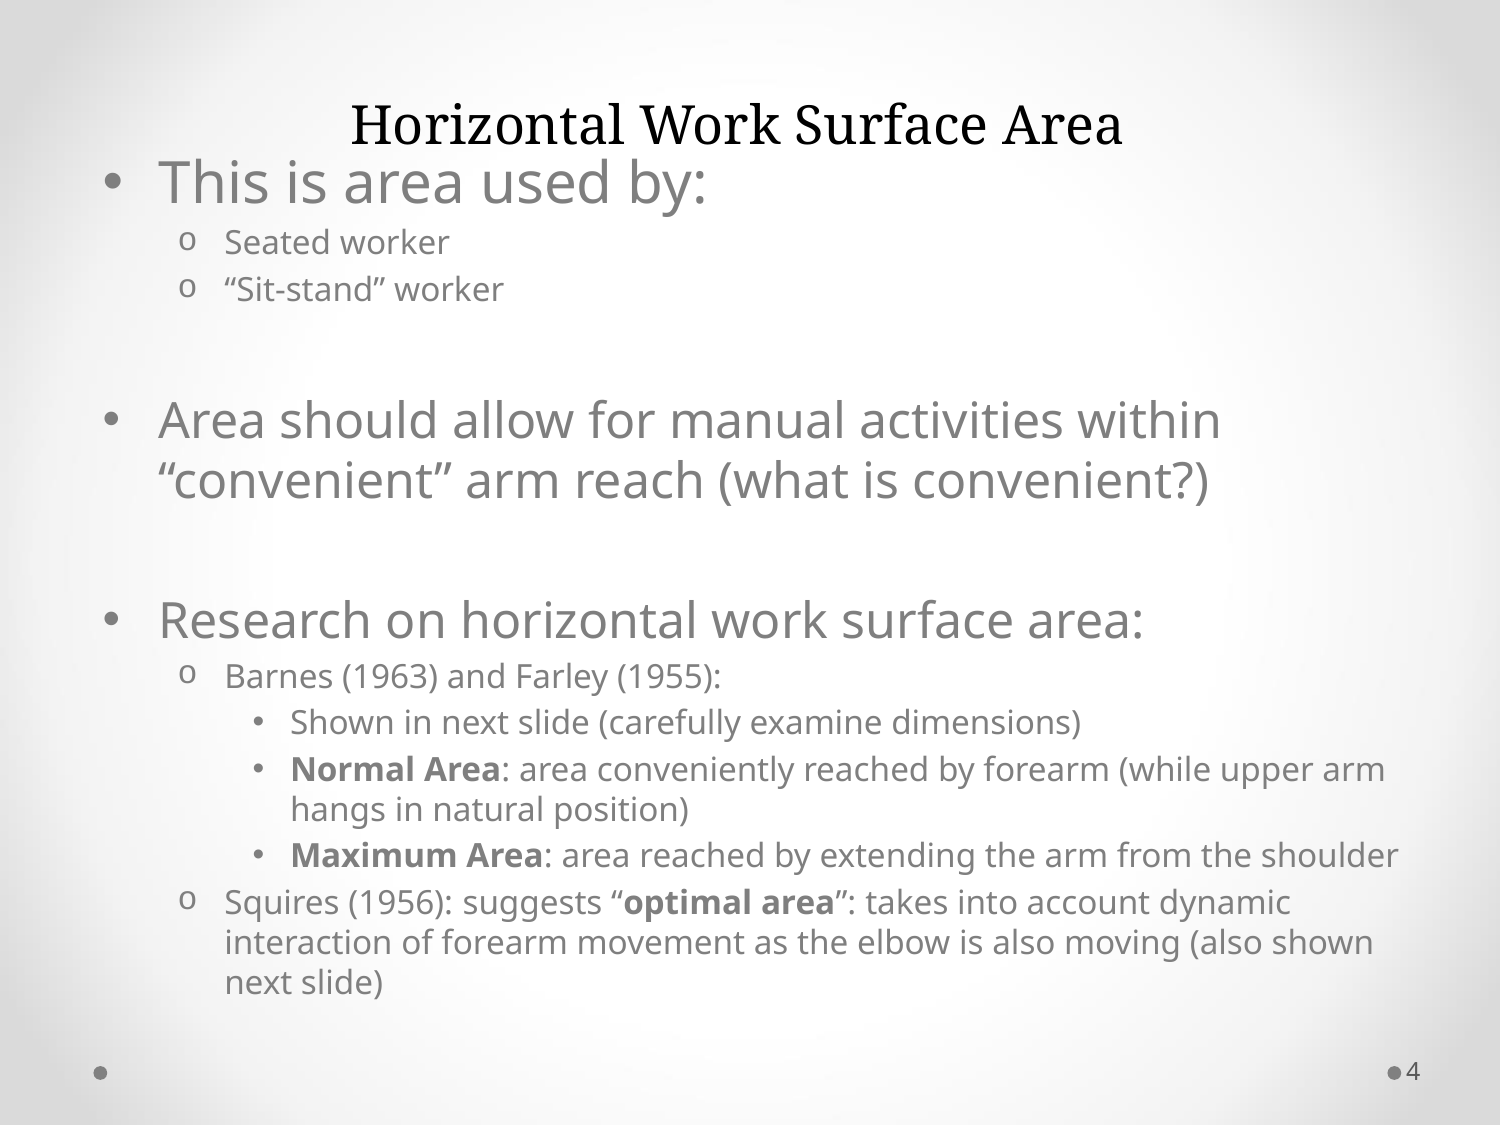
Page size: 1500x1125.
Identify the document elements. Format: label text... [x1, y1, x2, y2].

list This is area used by: Seated worker “Sit-stand” worker Area should allow for manual activities within “convenient” arm reach (what is convenient?) Research on horizontal work surface area: Barnes (1963) and Farley (1955): Shown in next slide (carefully examine dimensions) Normal Area: area conveniently reached by forearm (while upper arm hangs in natural position) Maximum Area: area reached by extending the arm from the shoulder Squires (1956): suggests “optimal area”: takes into account dynamic interaction of forearm movement as the elbow is also moving (also shown next slide) [87, 137, 1438, 1113]
slide_number 4 [1401, 1042, 1494, 1103]
picture [0, 0, 1500, 1125]
title Horizontal Work Surface Area [62, 62, 1413, 163]
